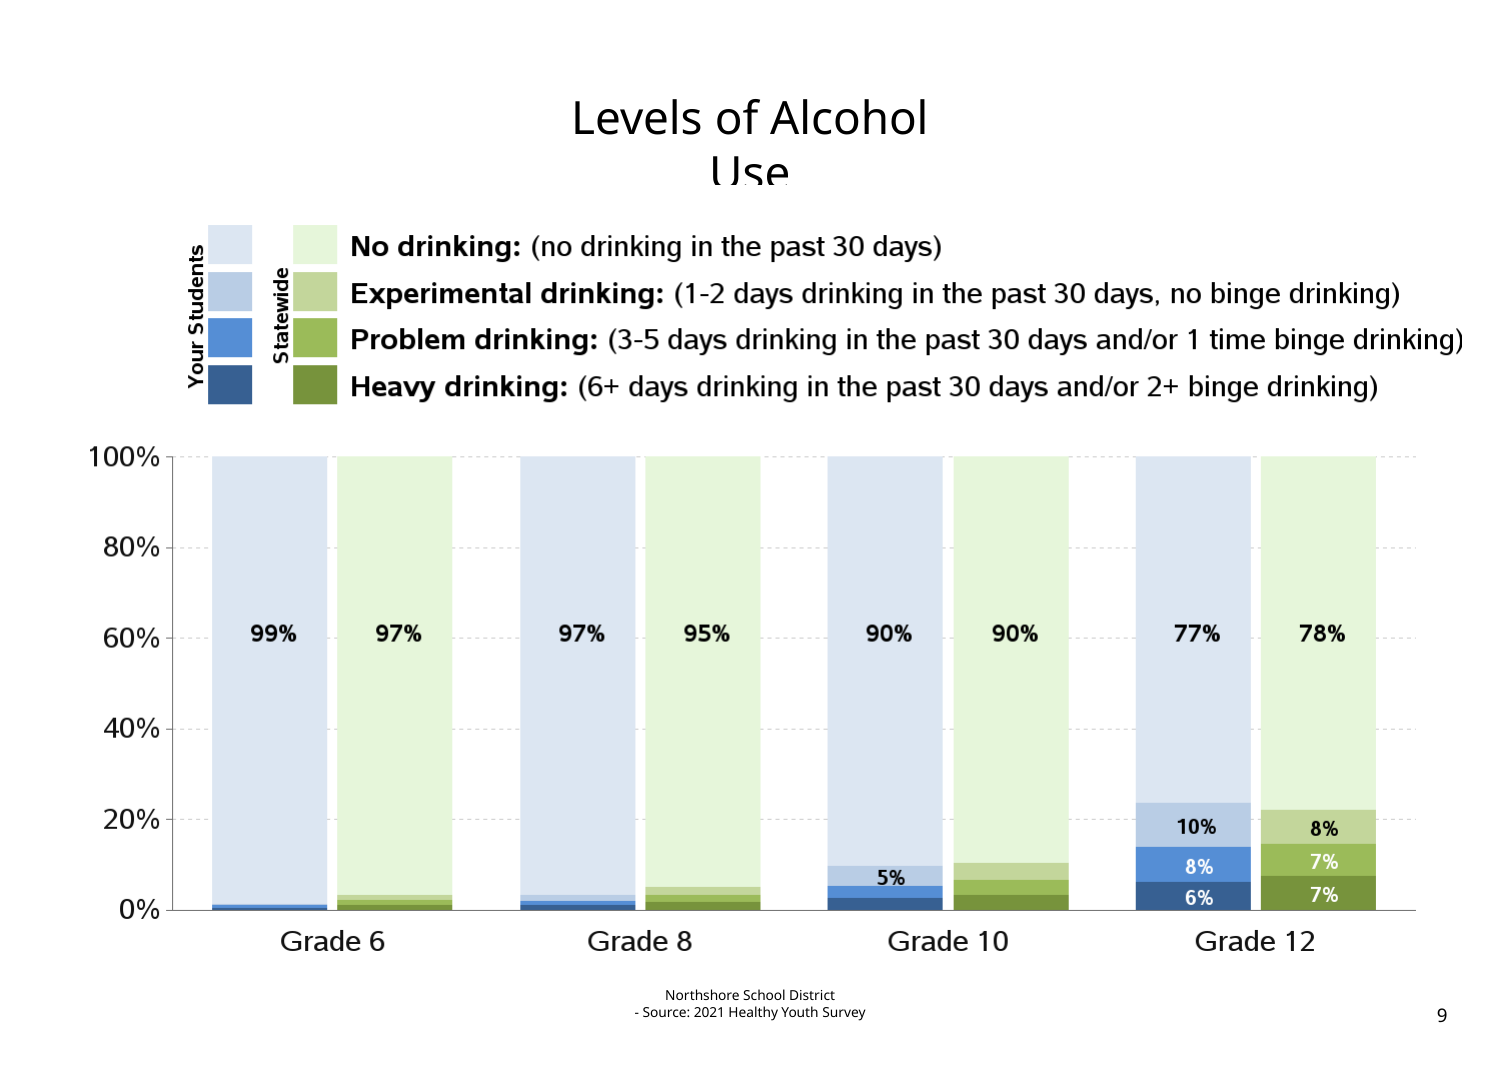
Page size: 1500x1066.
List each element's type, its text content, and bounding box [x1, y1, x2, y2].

slide_number ‹#› [1106, 1005, 1463, 1028]
text_box Levels of Alcohol Use [524, 80, 976, 184]
footer Northshore School District - Source: 2021 Healthy Youth Survey [393, 979, 1107, 1028]
picture [37, 185, 1463, 966]
